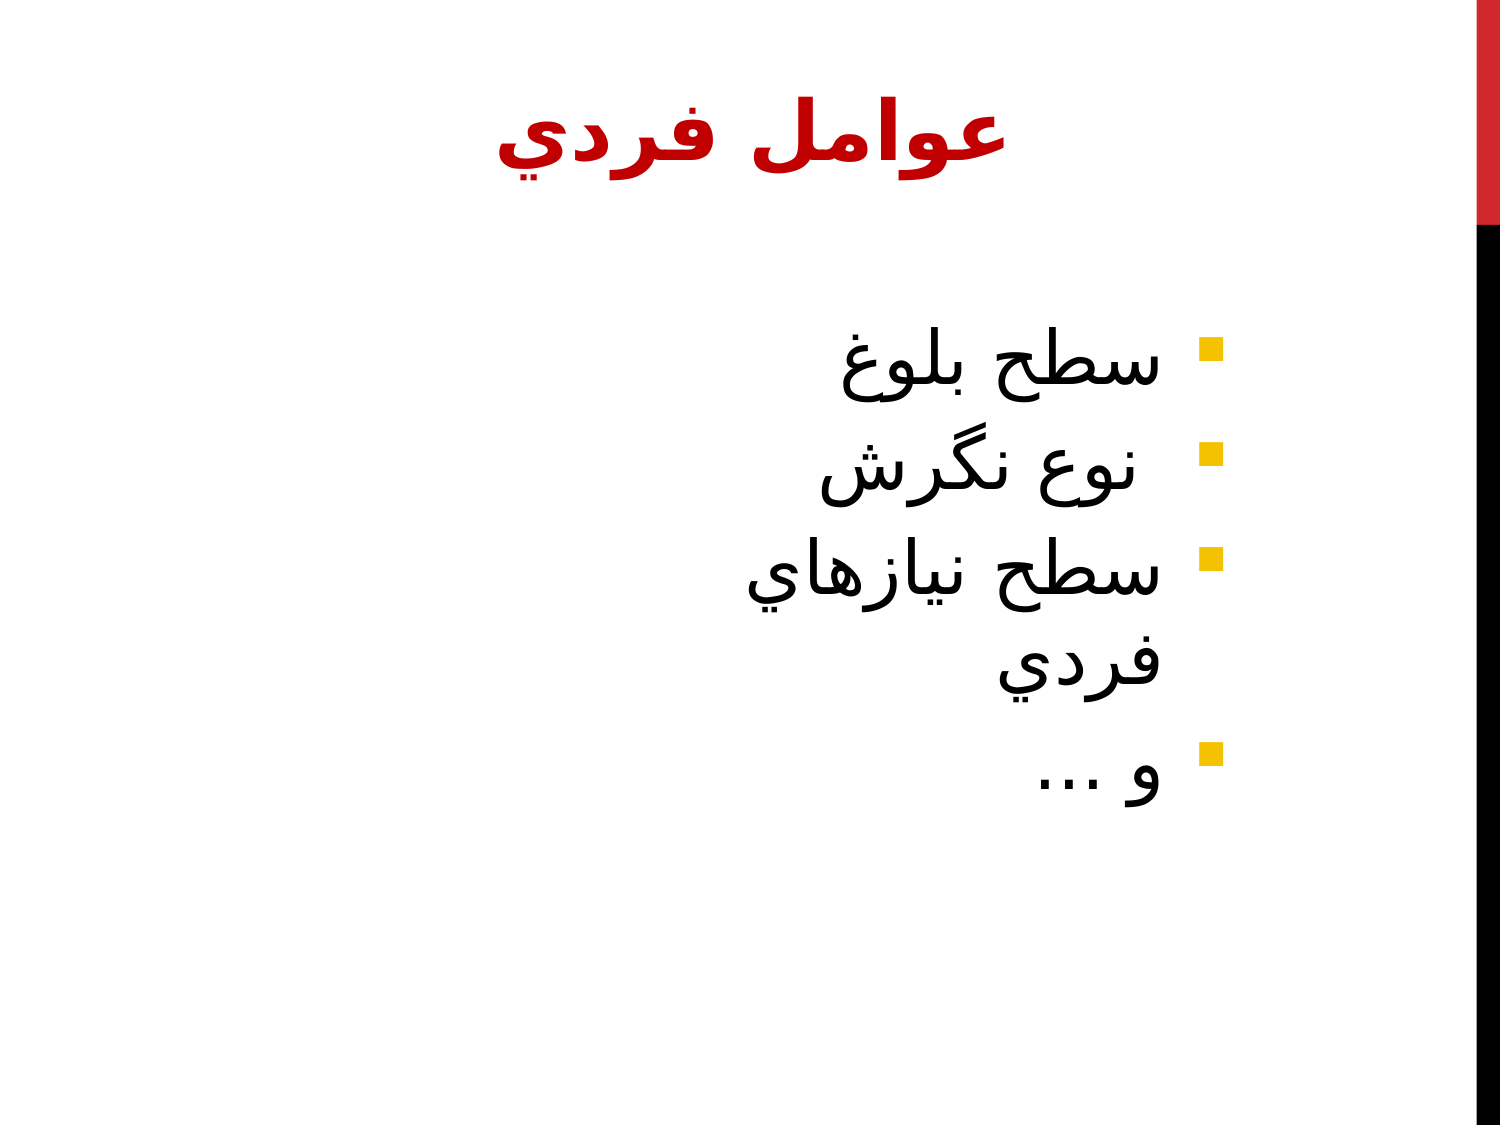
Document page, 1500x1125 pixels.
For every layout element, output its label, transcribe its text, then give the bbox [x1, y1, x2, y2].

text_box عوامل فردي [88, 66, 1390, 185]
text_box سطح بلوغ نوع نگرش سطح نيازهاي فردي و ... [631, 302, 1282, 1046]
